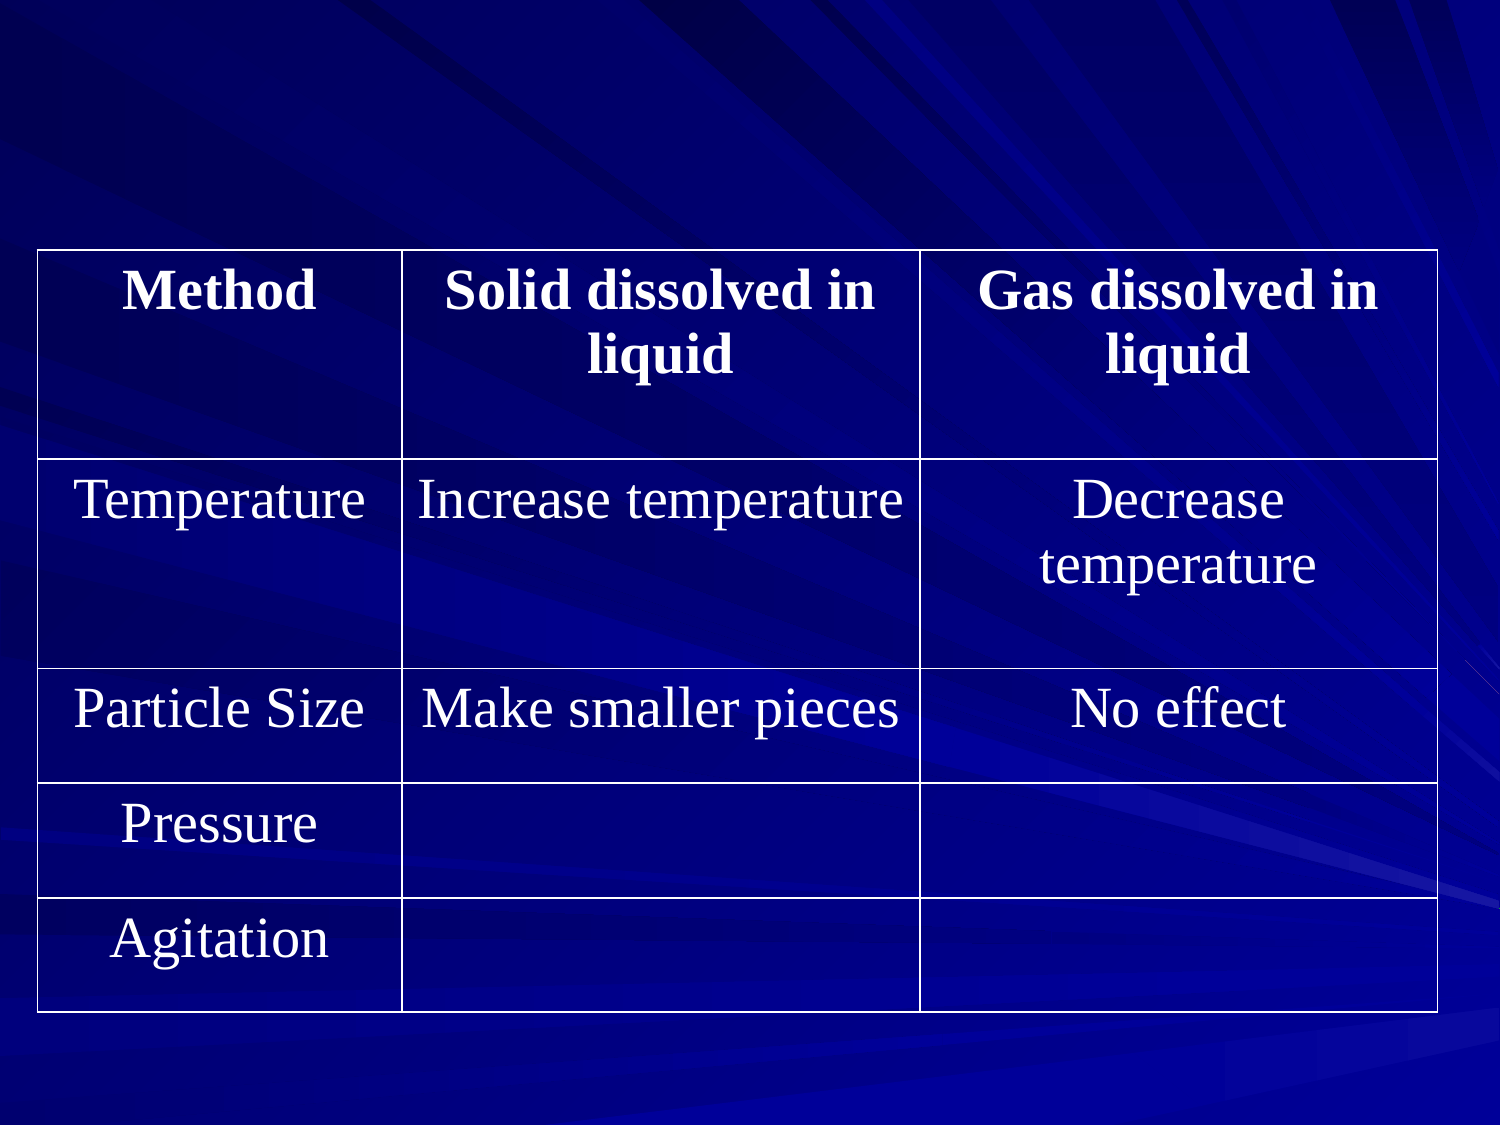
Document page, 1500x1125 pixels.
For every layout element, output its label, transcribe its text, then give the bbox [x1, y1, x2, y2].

table_header Gas dissolved in liquid [921, 251, 1437, 458]
table_cell Temperature [38, 460, 401, 668]
table_header Solid dissolved in liquid [403, 251, 919, 458]
table_header Method [38, 251, 401, 458]
table_cell [921, 899, 1437, 1011]
table_cell [403, 899, 919, 1011]
table_cell No effect [921, 669, 1437, 782]
table_cell Decrease temperature [921, 460, 1437, 668]
table_cell Make smaller pieces [403, 669, 919, 782]
table_cell Increase temperature [403, 460, 919, 668]
table_cell [921, 784, 1437, 897]
table_cell Particle Size [38, 669, 401, 782]
table_cell Pressure [38, 784, 401, 897]
table_cell Agitation [38, 899, 401, 1011]
table_cell [403, 784, 919, 897]
